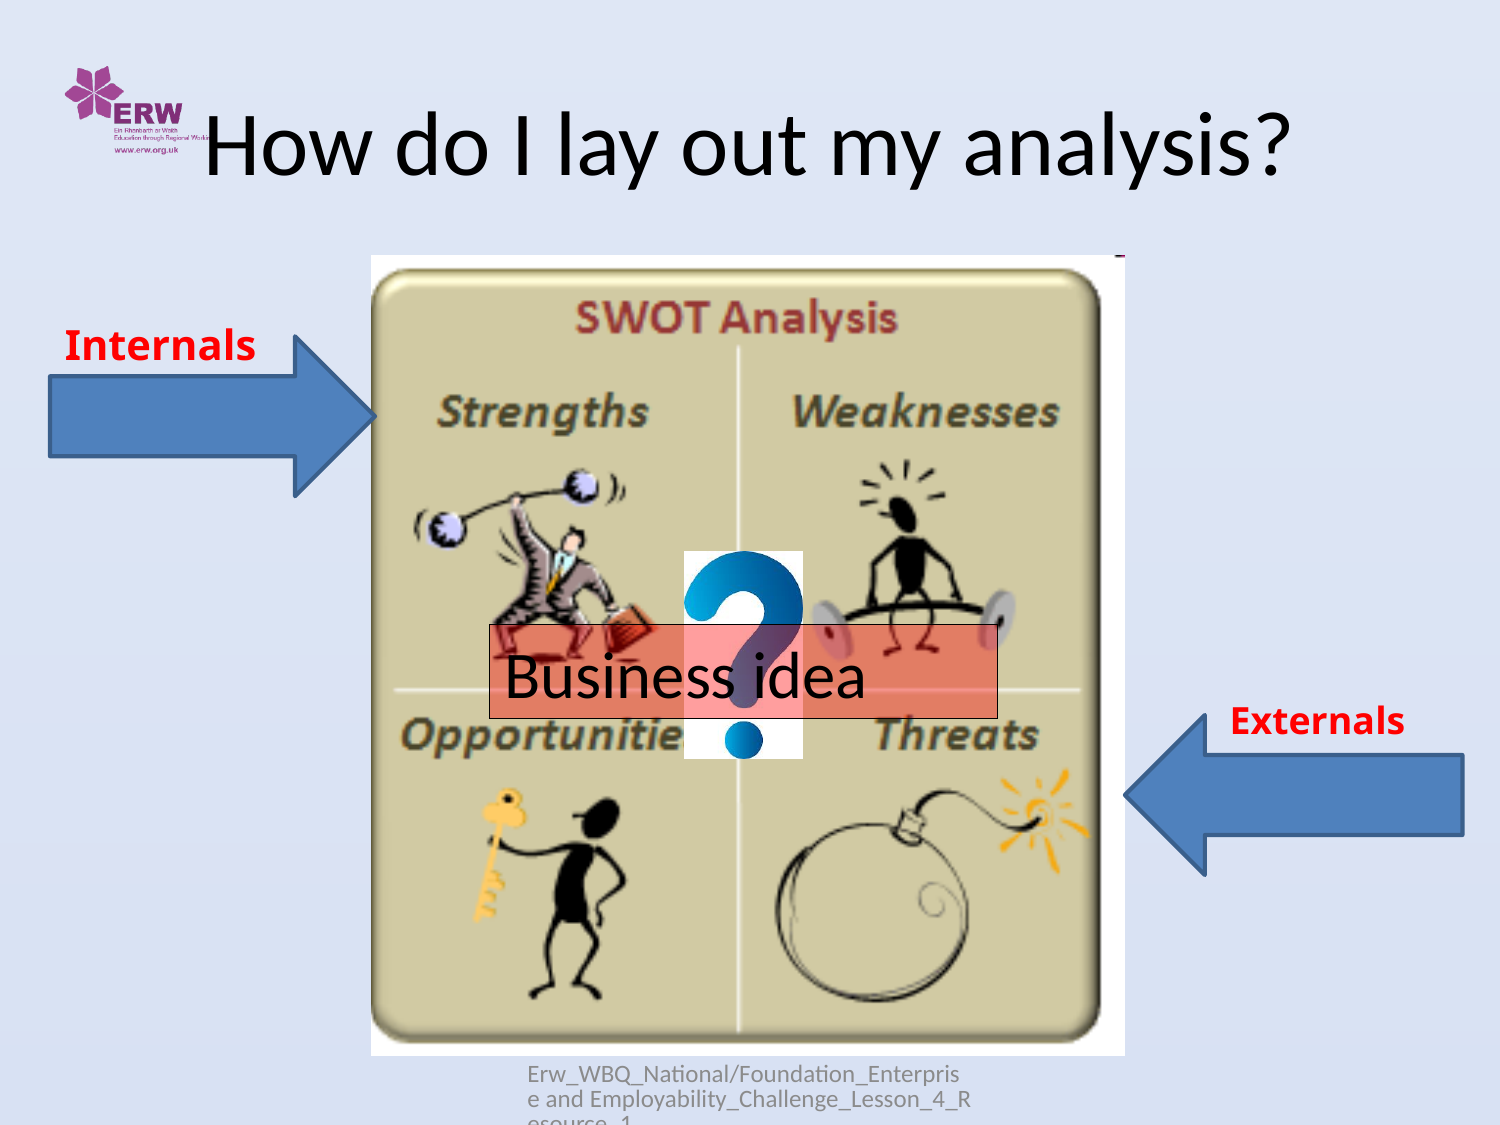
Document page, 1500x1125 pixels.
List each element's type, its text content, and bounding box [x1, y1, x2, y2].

title How do I lay out my analysis? [75, 45, 1425, 233]
text_box [1129, 713, 1465, 877]
text_box Externals [1214, 690, 1465, 750]
text_box Internals [49, 311, 338, 375]
picture [371, 255, 1126, 1056]
footer Erw_WBQ_National/Foundation_Enterprise and Employability_Challenge_Lesson_4_Resource_1 [512, 1063, 988, 1103]
text_box [47, 334, 366, 499]
picture [64, 66, 75, 155]
